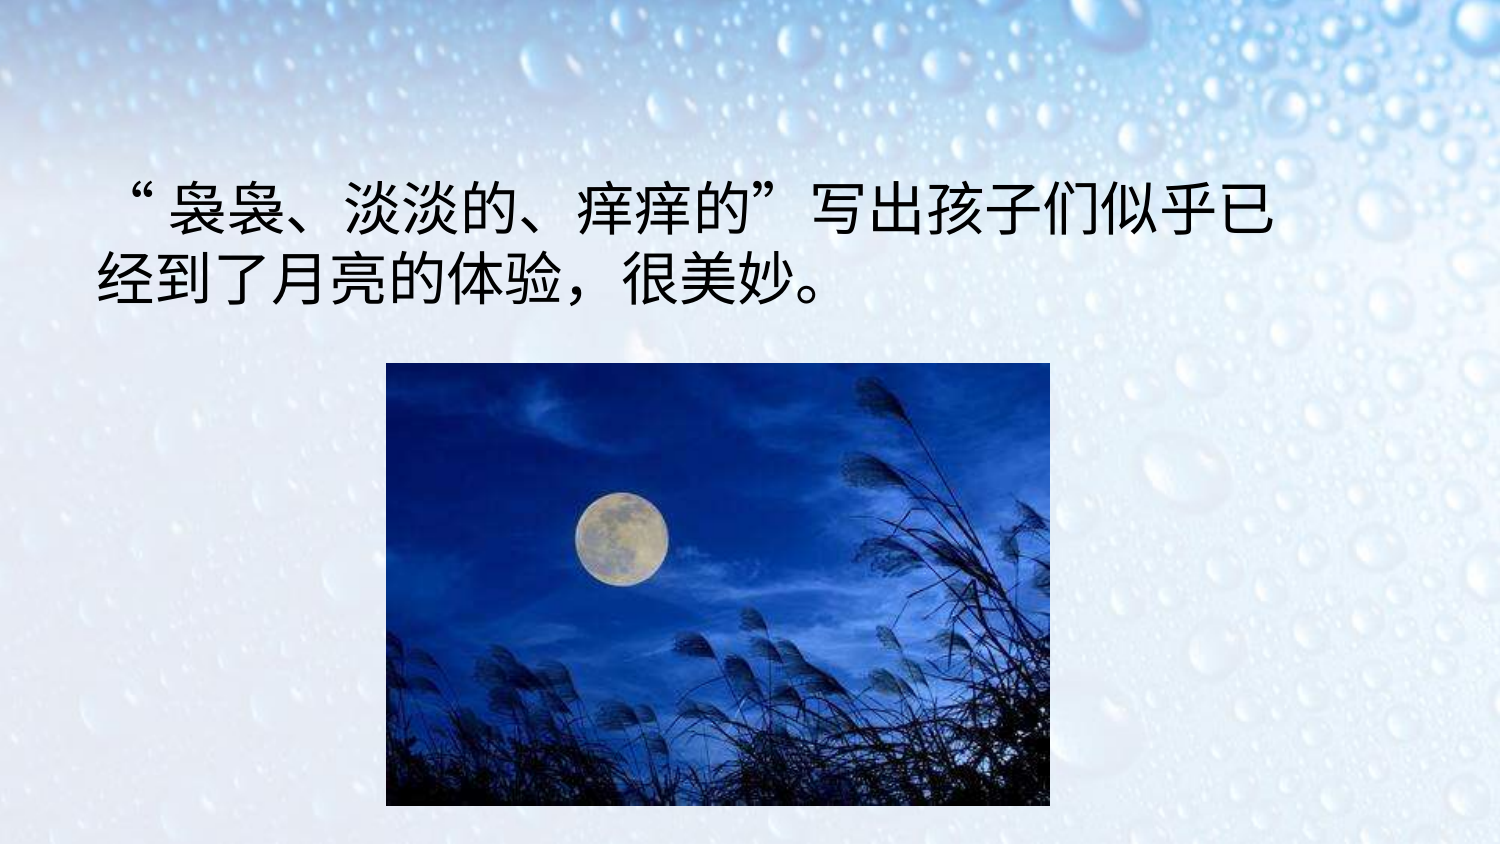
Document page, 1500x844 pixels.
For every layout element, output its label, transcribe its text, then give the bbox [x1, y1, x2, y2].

text_box “袅袅、淡淡的、痒痒的”写出孩子们似乎已经到了月亮的体验，很美妙。 [82, 164, 1348, 320]
picture [0, 0, 1500, 844]
